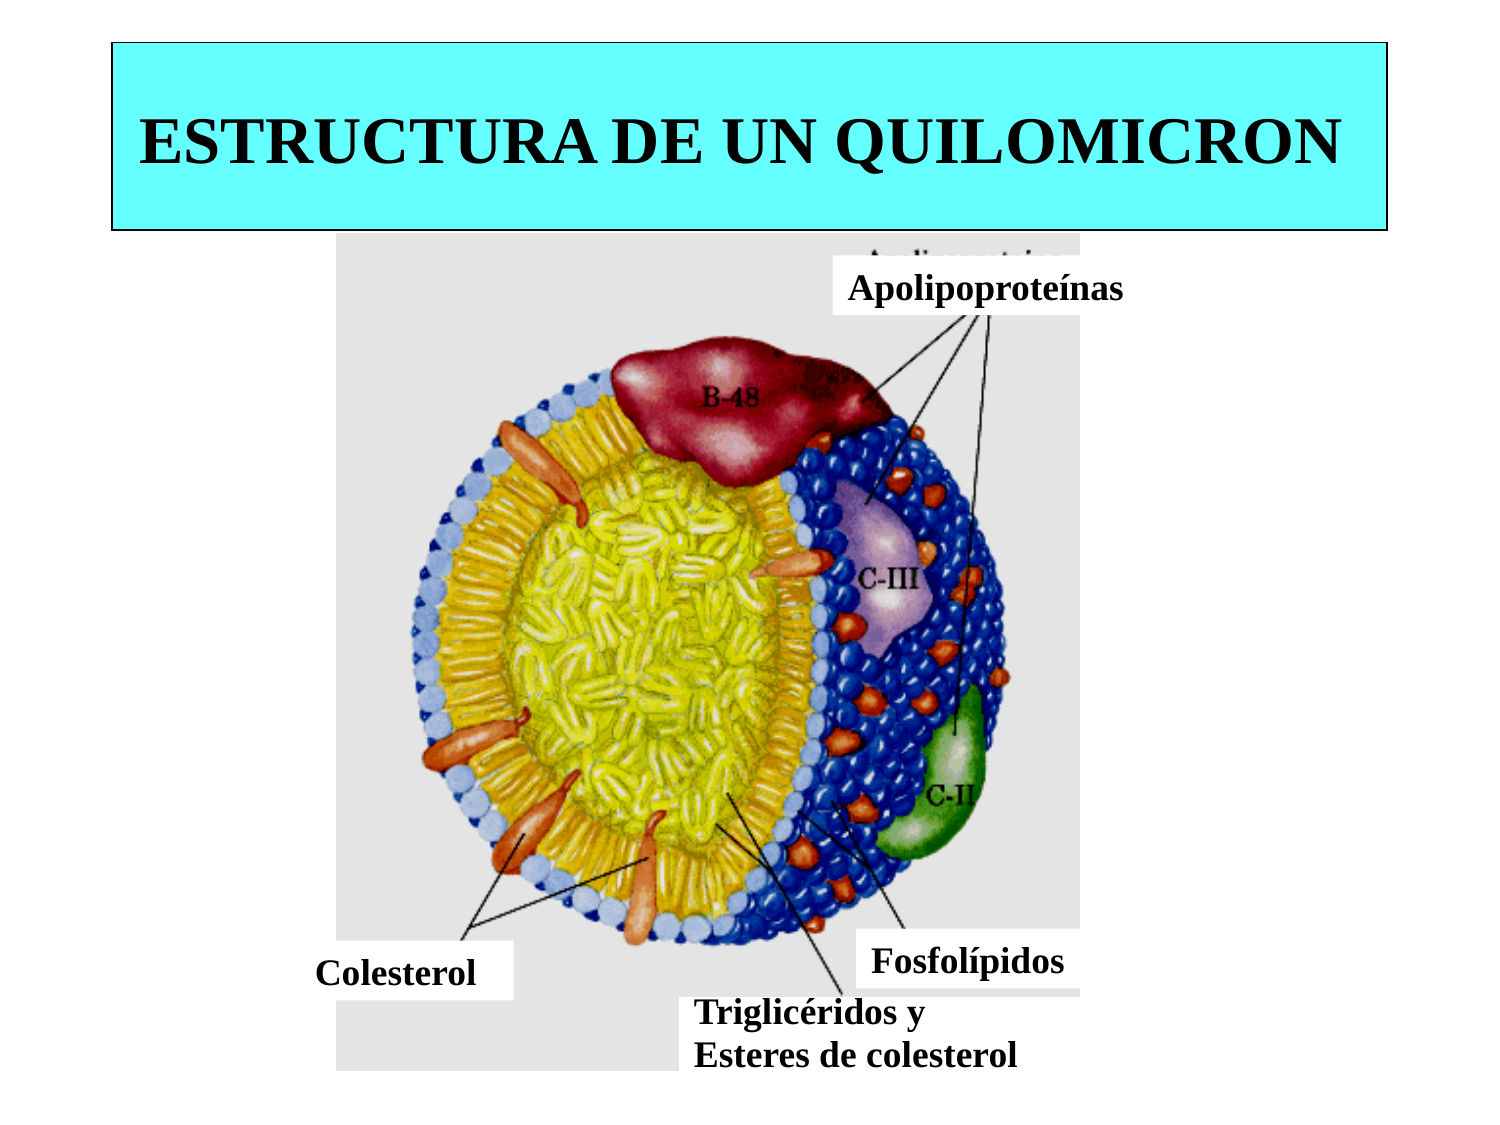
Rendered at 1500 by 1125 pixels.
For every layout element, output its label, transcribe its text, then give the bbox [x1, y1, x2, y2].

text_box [277, 233, 1153, 1085]
title ESTRUCTURA DE UN QUILOMICRON [111, 42, 1388, 231]
